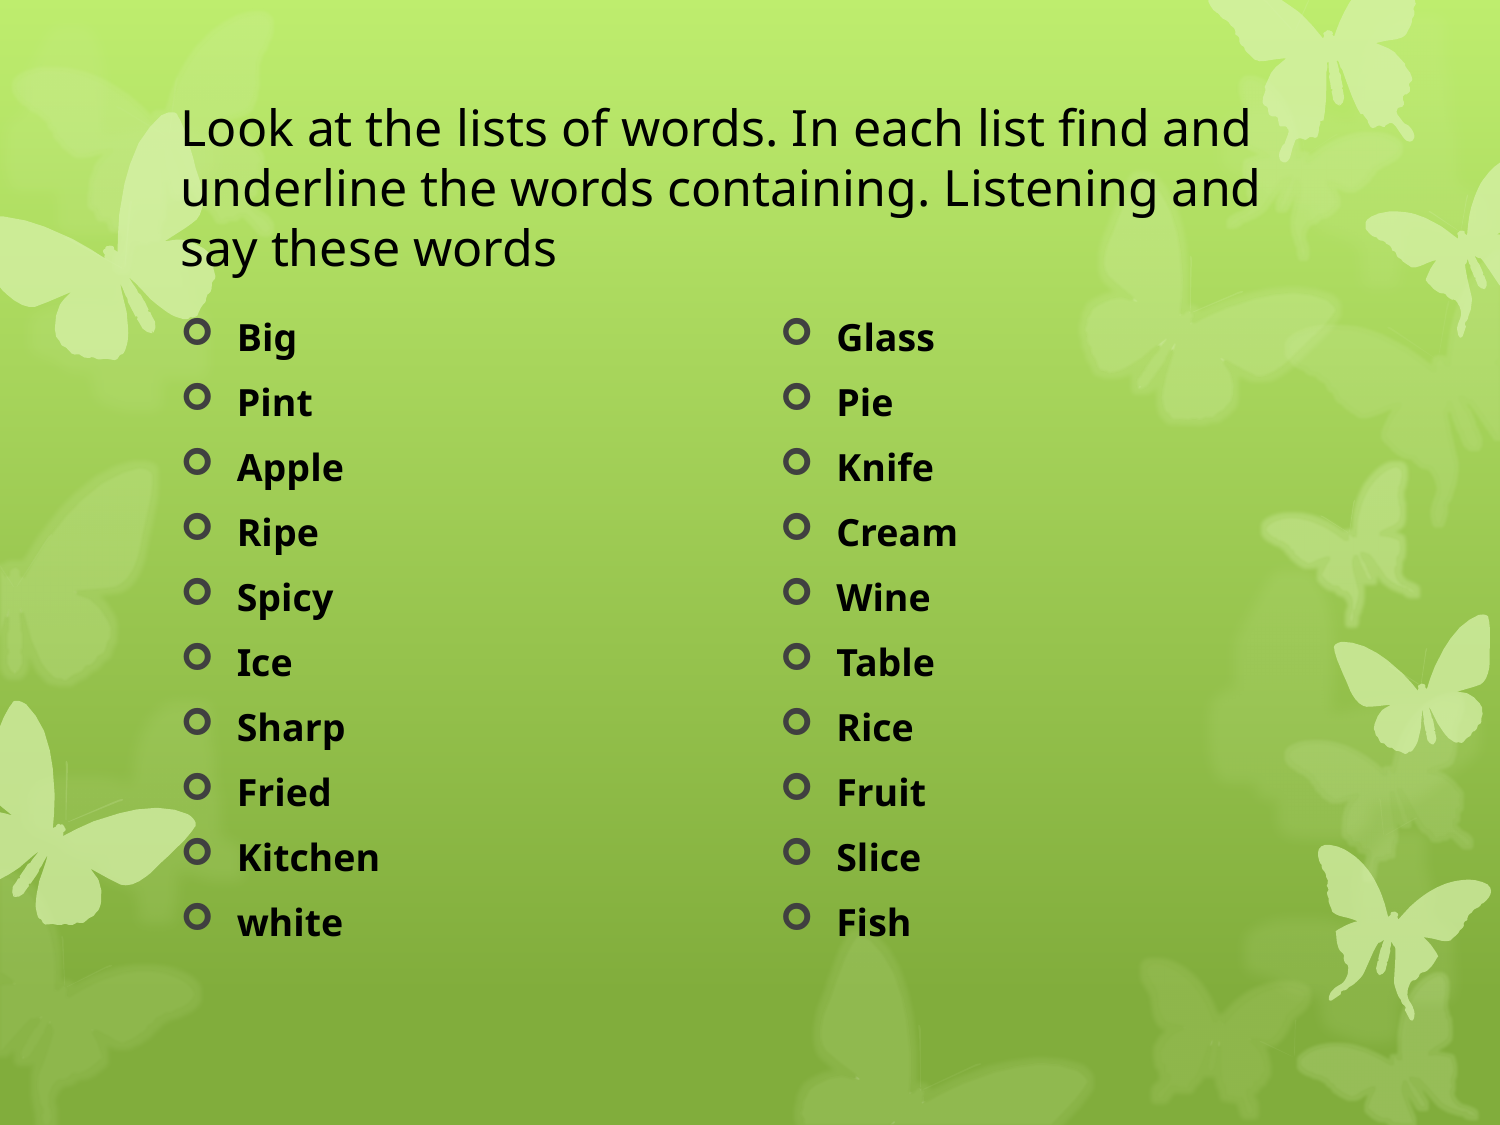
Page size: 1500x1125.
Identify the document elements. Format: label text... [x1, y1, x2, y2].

title Look at the lists of words. In each list find and underline the words containing. Listening and say these words [165, 110, 1334, 263]
list Big Pint Apple Ripe Spicy Ice Sharp Fried Kitchen white [165, 296, 735, 962]
list Glass Pie Knife Cream Wine Table Rice Fruit Slice Fish [765, 296, 1335, 962]
